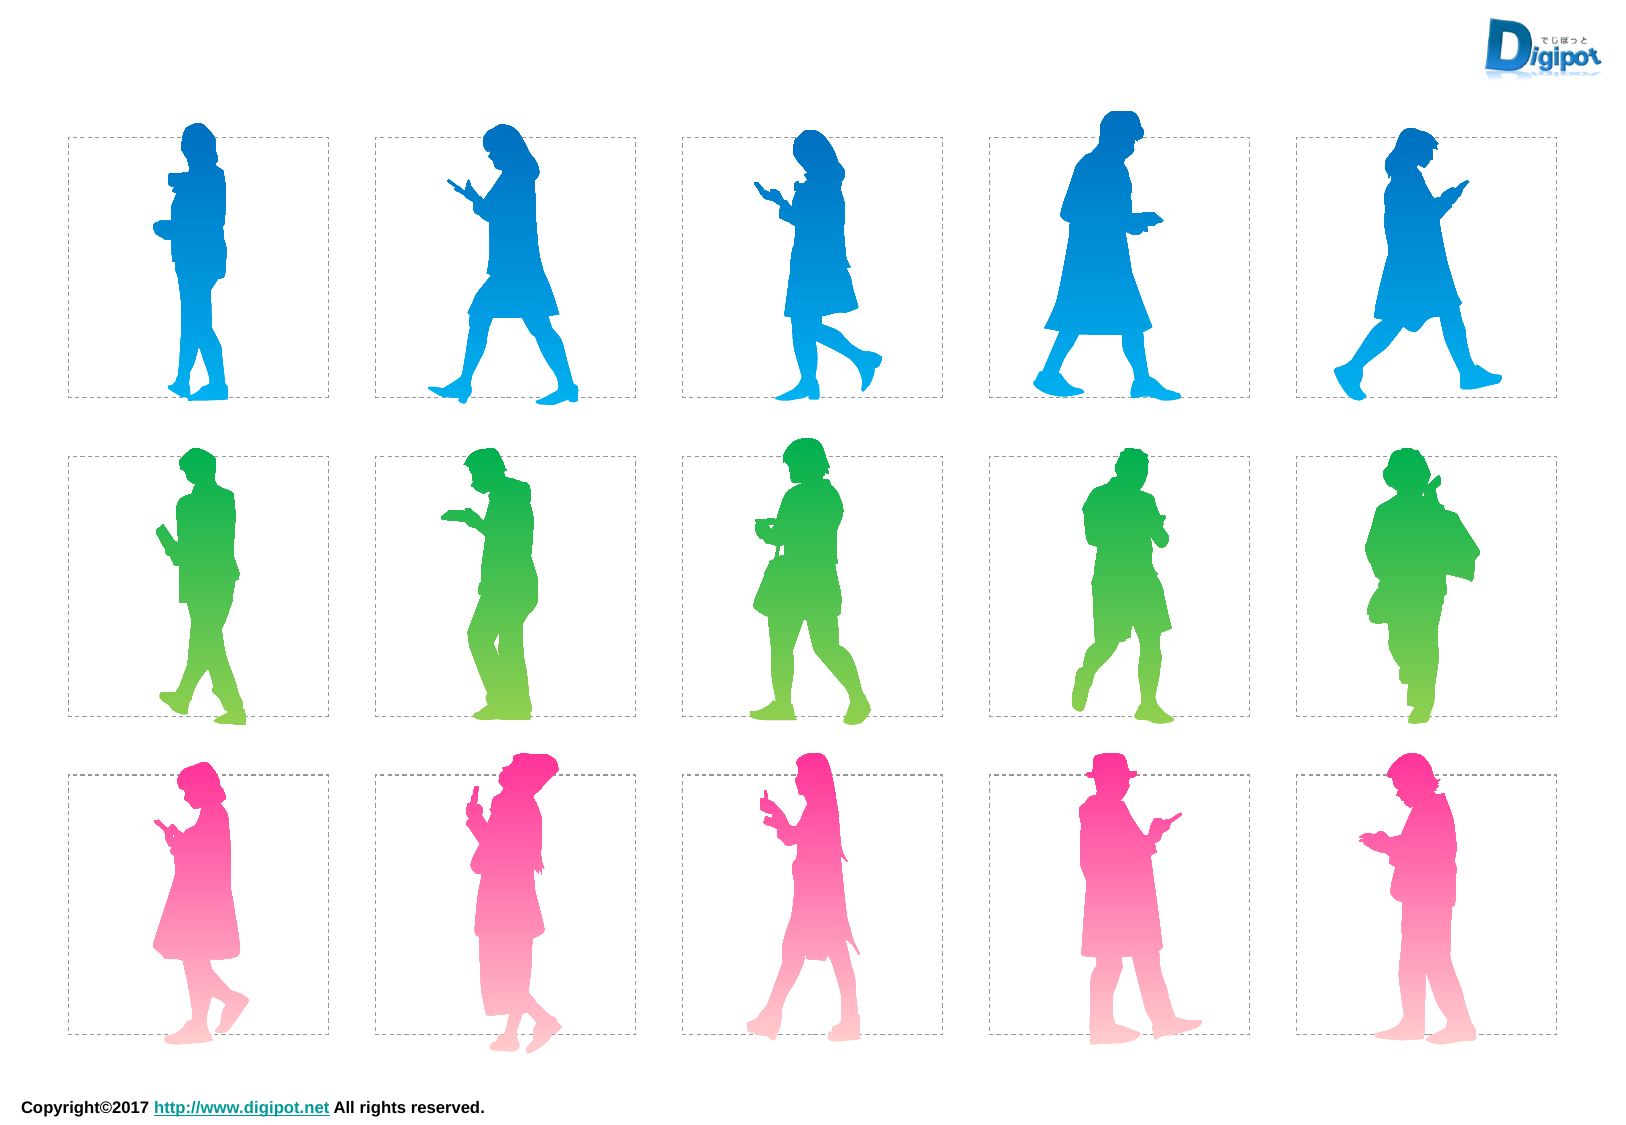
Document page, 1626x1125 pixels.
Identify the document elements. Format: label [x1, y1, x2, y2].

text_box [746, 753, 861, 1042]
picture [1485, 18, 1602, 82]
text_box [1333, 128, 1502, 401]
text_box [749, 437, 872, 726]
text_box [1033, 110, 1182, 401]
text_box [465, 753, 562, 1054]
text_box [1364, 447, 1480, 724]
text_box [1079, 753, 1203, 1045]
text_box [152, 762, 249, 1045]
text_box [153, 123, 229, 401]
text_box [427, 124, 579, 406]
text_box [156, 447, 247, 726]
text_box [1359, 753, 1477, 1045]
text_box [754, 130, 883, 401]
text_box [1072, 447, 1175, 724]
text_box [441, 447, 539, 721]
